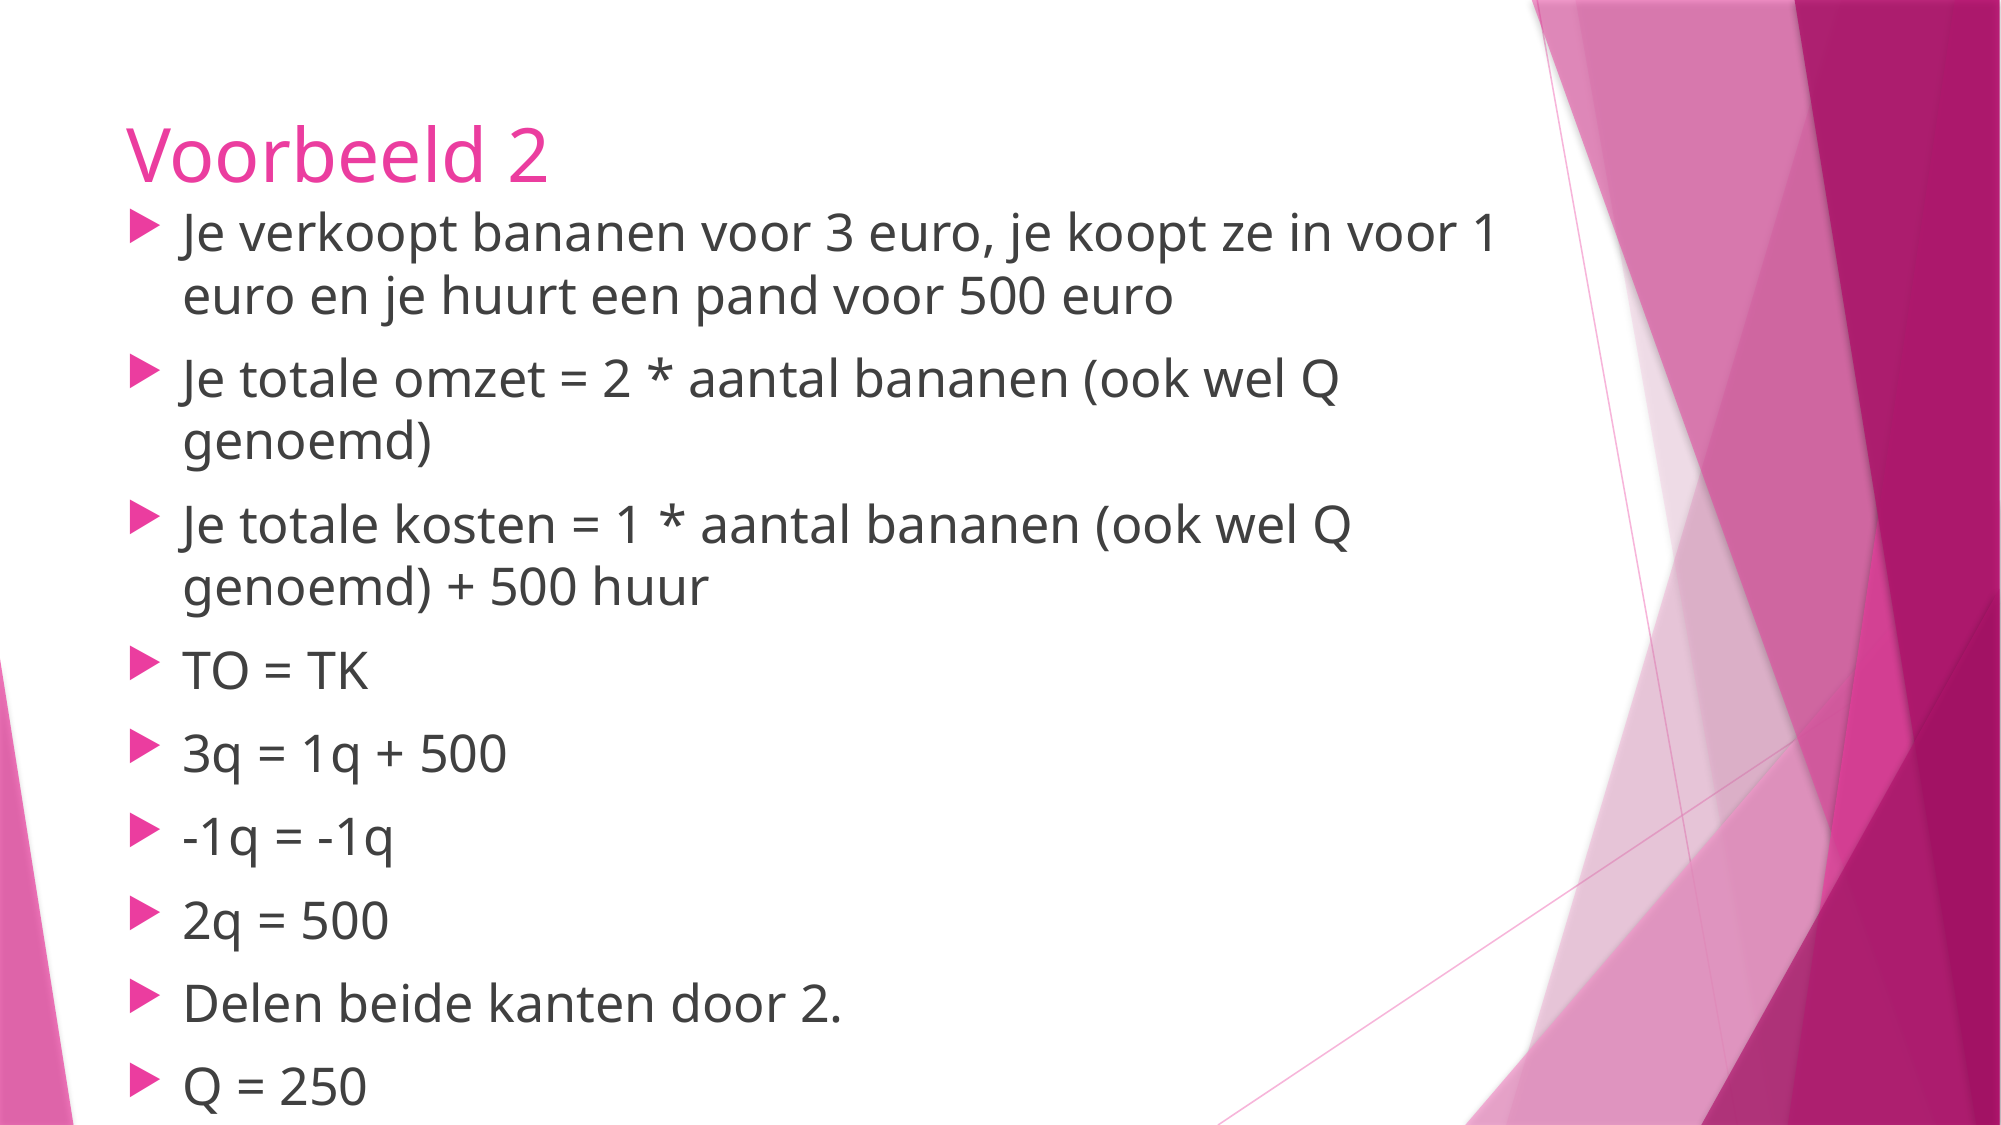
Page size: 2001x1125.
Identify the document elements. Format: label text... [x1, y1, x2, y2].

list Je verkoopt bananen voor 3 euro, je koopt ze in voor 1 euro en je huurt een pand voor 500 euro Je totale omzet = 2 * aantal bananen (ook wel Q genoemd) Je totale kosten = 1 * aantal bananen (ook wel Q genoemd) + 500 huur TO = TK 3q = 1q + 500 -1q = -1q 2q = 500 Delen beide kanten door 2. Q = 250 [111, 192, 1522, 991]
title Voorbeeld 2 [111, 99, 1522, 192]
